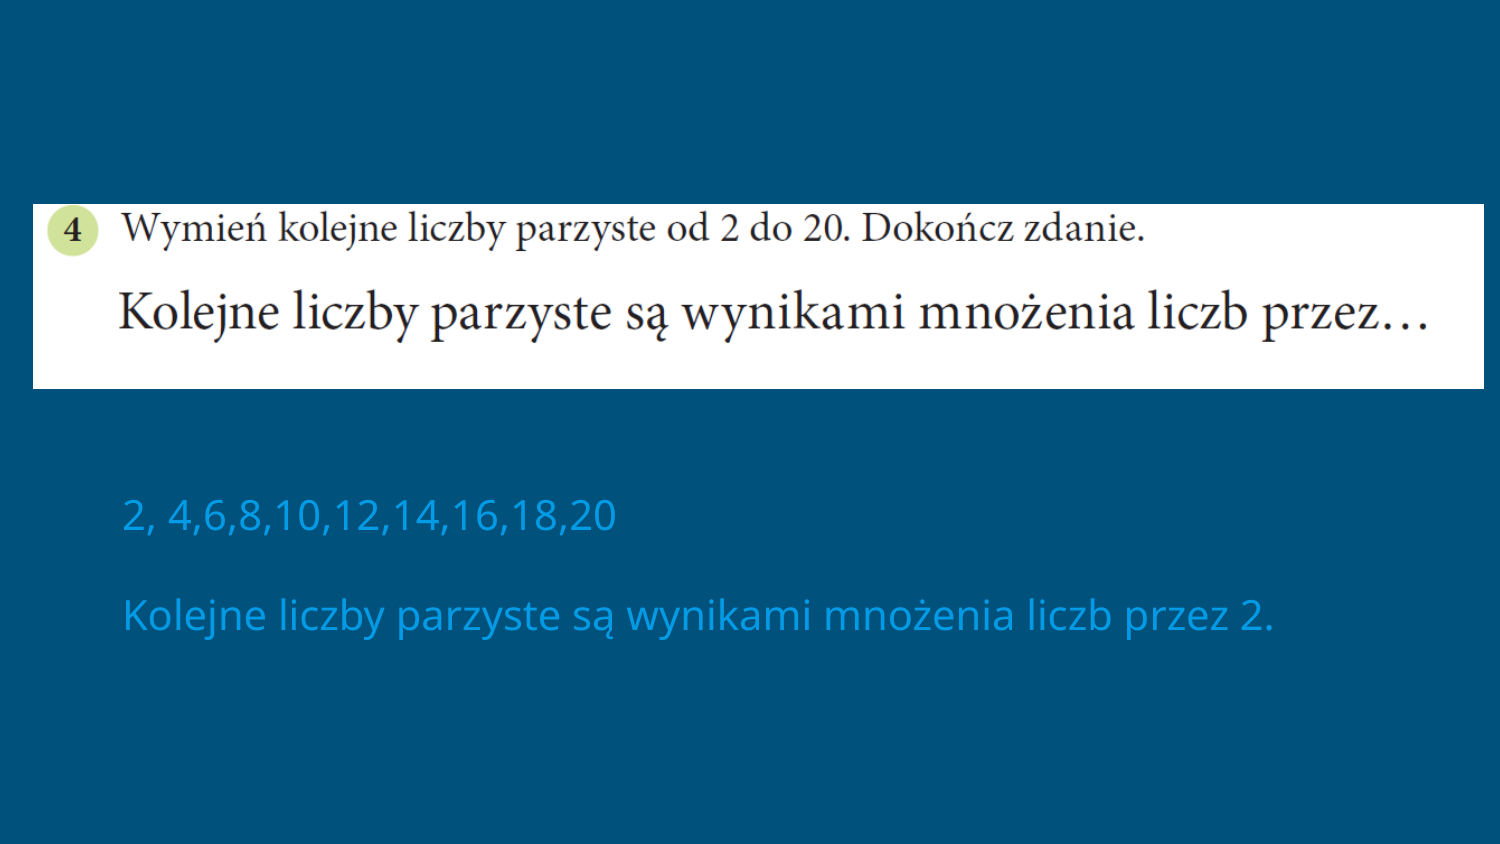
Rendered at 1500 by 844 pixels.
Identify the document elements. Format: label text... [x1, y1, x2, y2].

picture [34, 205, 1483, 388]
text_box 2, 4,6,8,10,12,14,16,18,20 Kolejne liczby parzyste są wynikami mnożenia liczb przez 2. [107, 474, 1393, 659]
